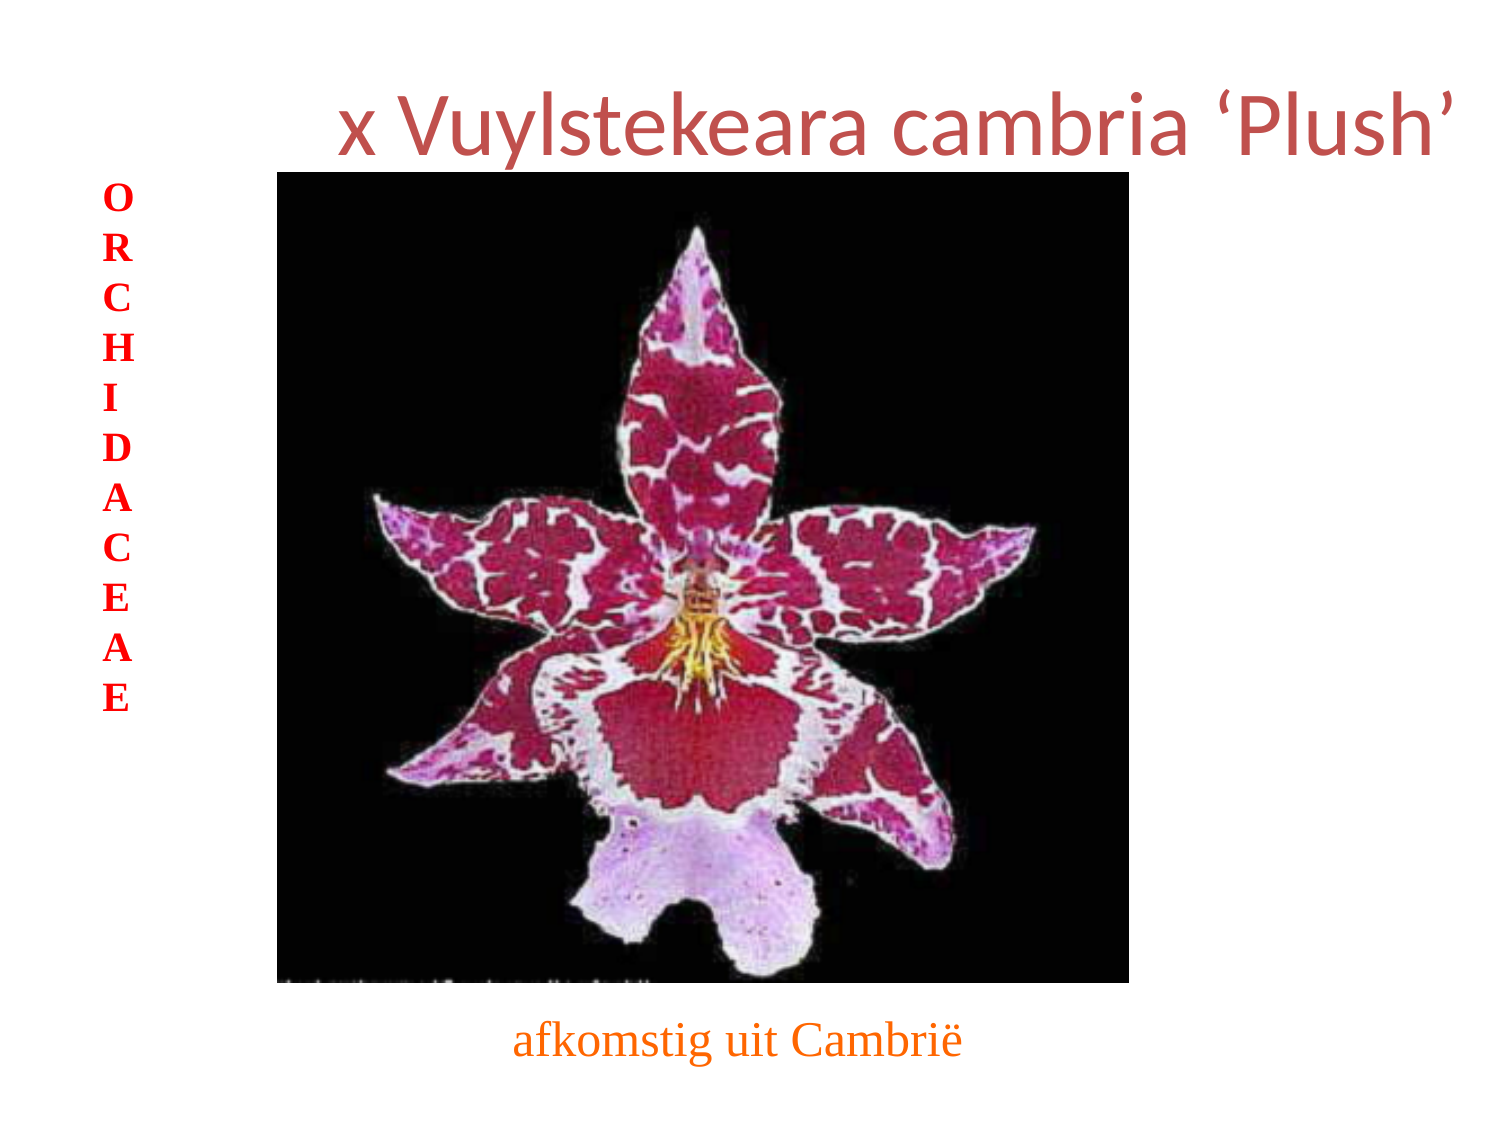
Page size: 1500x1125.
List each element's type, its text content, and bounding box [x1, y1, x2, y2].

title x Vuylstekeara cambria ‘Plush’ [200, 24, 1475, 213]
text_box afkomstig uit Cambrië [265, 999, 979, 1075]
text_box ORCHIDACEAE [87, 162, 150, 728]
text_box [277, 172, 1129, 984]
